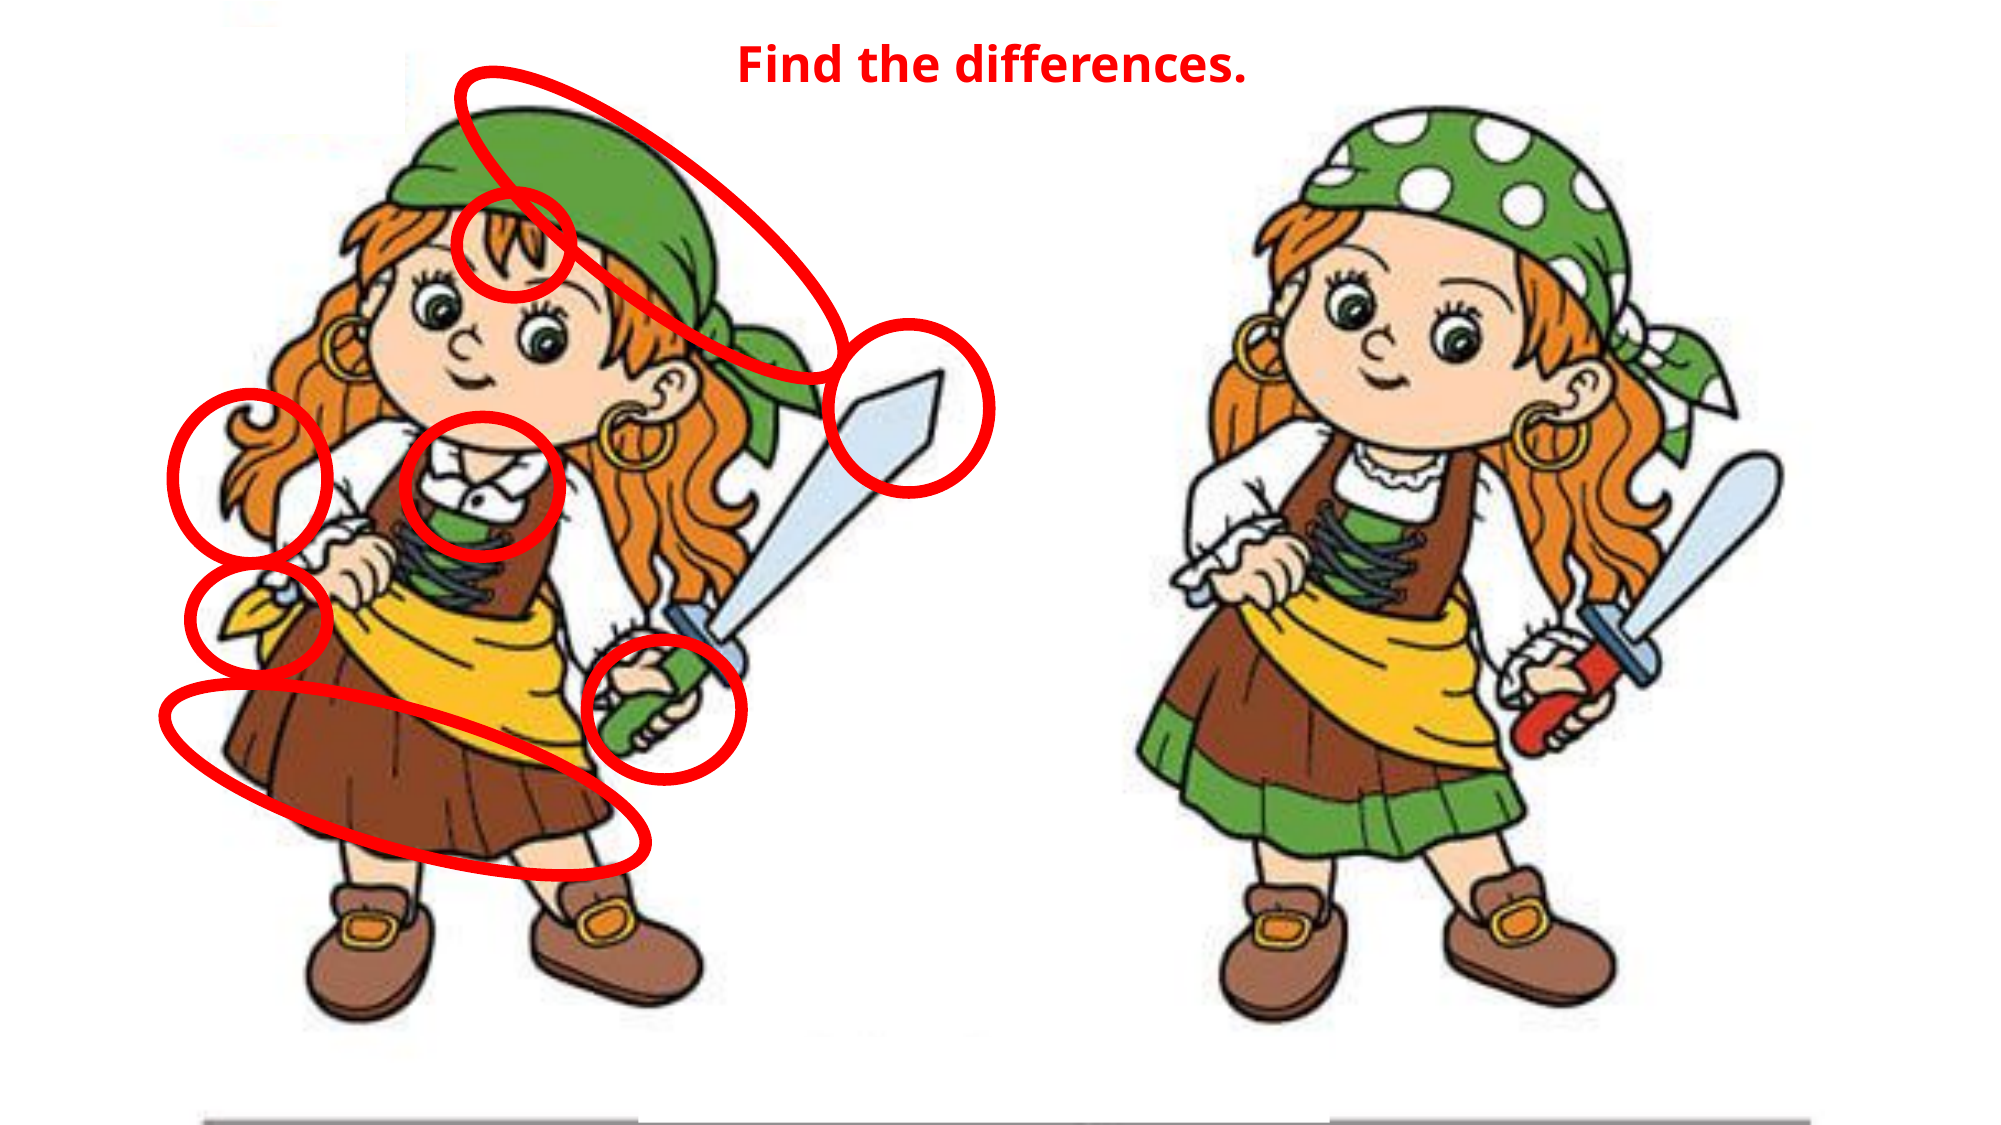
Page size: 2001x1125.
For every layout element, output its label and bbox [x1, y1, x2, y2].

text_box [172, 1, 1825, 1125]
